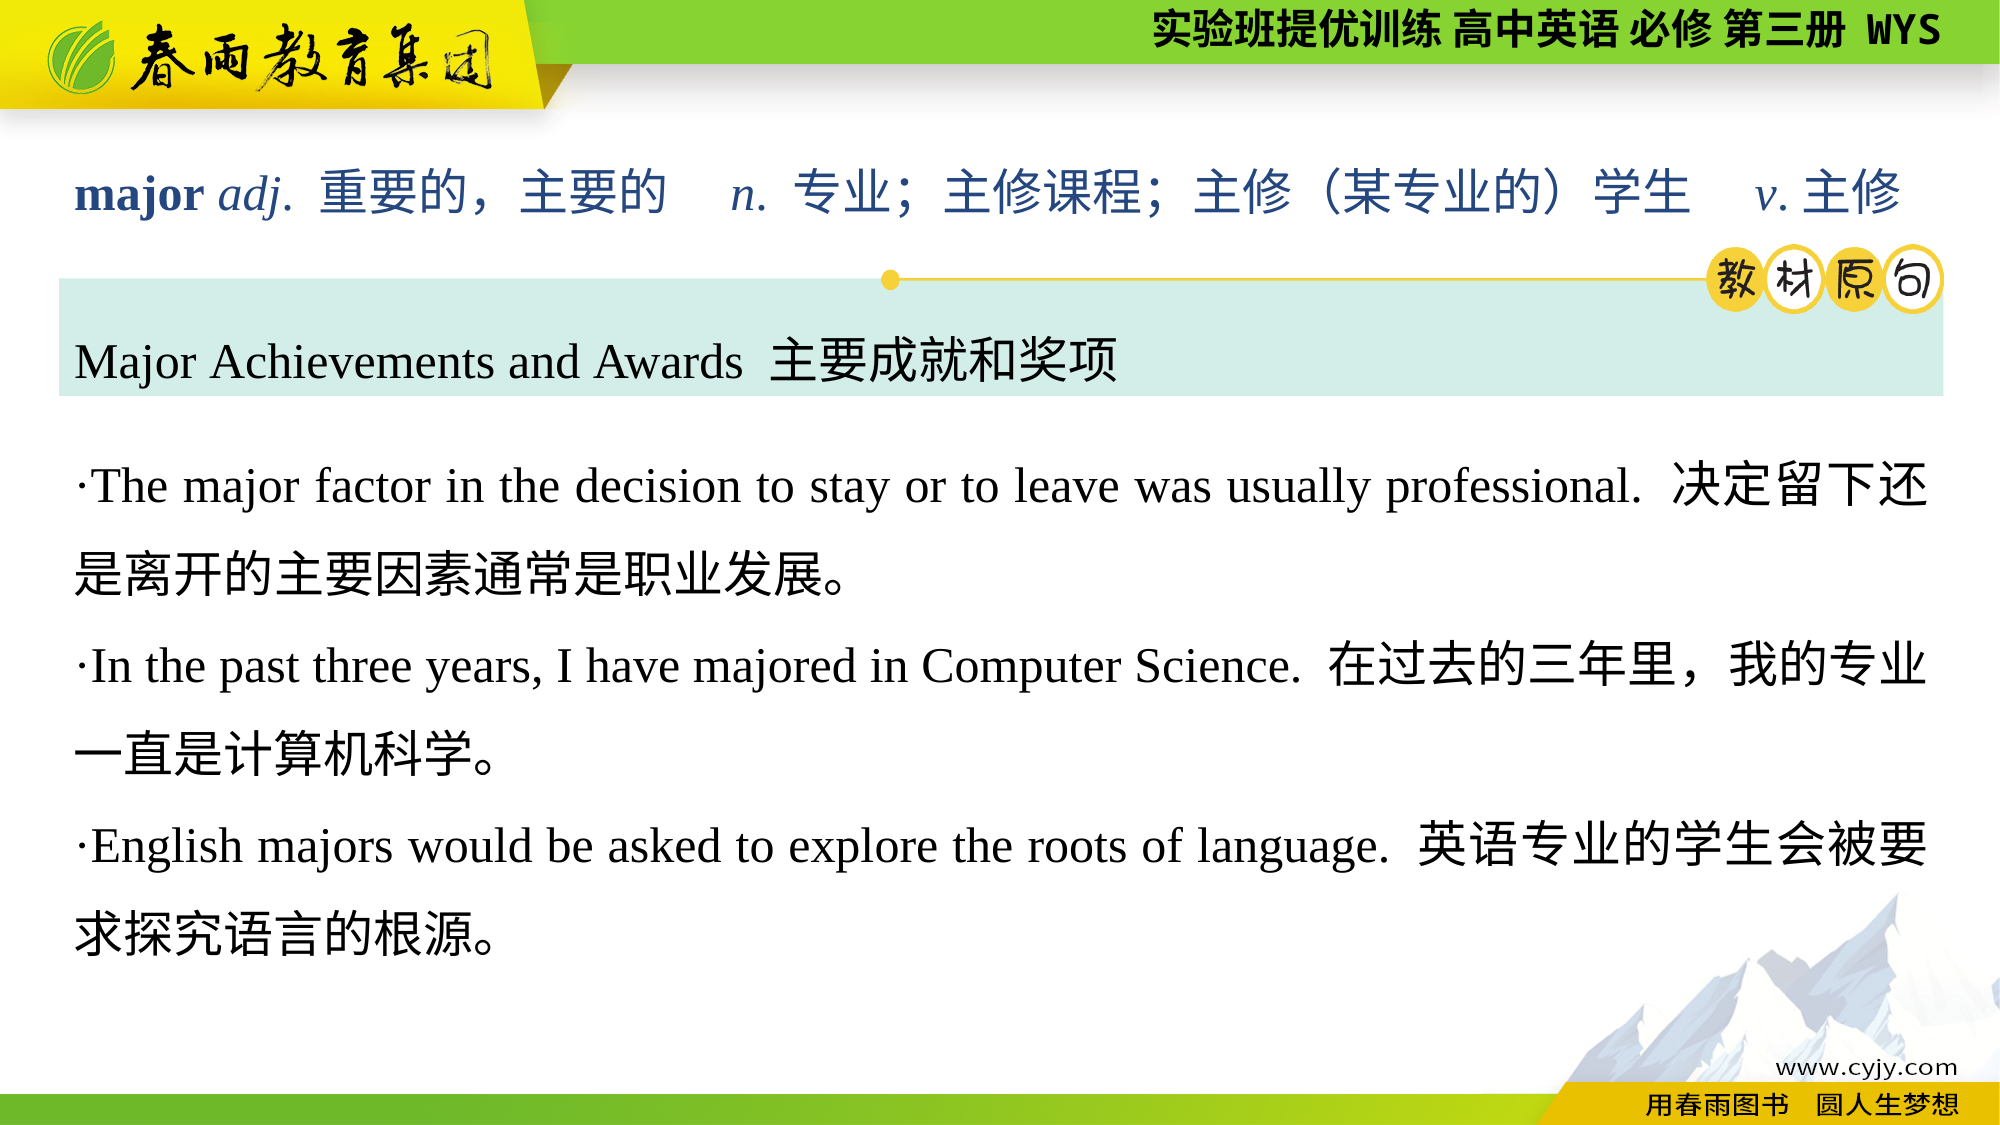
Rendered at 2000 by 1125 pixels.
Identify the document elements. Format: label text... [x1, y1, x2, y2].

list major adj. 重要的，主要的 n. 专业；主修课程；主修（某专业的）学生 v.主修 [59, 122, 1944, 217]
text_box ·The major factor in the decision to stay or to leave was usually professional. 决定留下还是离开的主要因素通常是职业发展。 ·In the past three years, I have majored in Computer Science. 在过去的三年里，我的专业一直是计算机科学。 ·English majors would be asked to explore the roots of language. 英语专业的学生会被要求探究语言的根源。 [59, 415, 1944, 971]
picture [0, 0, 2000, 1125]
text_box Major Achievements and Awards 主要成就和奖项 [59, 278, 1944, 396]
